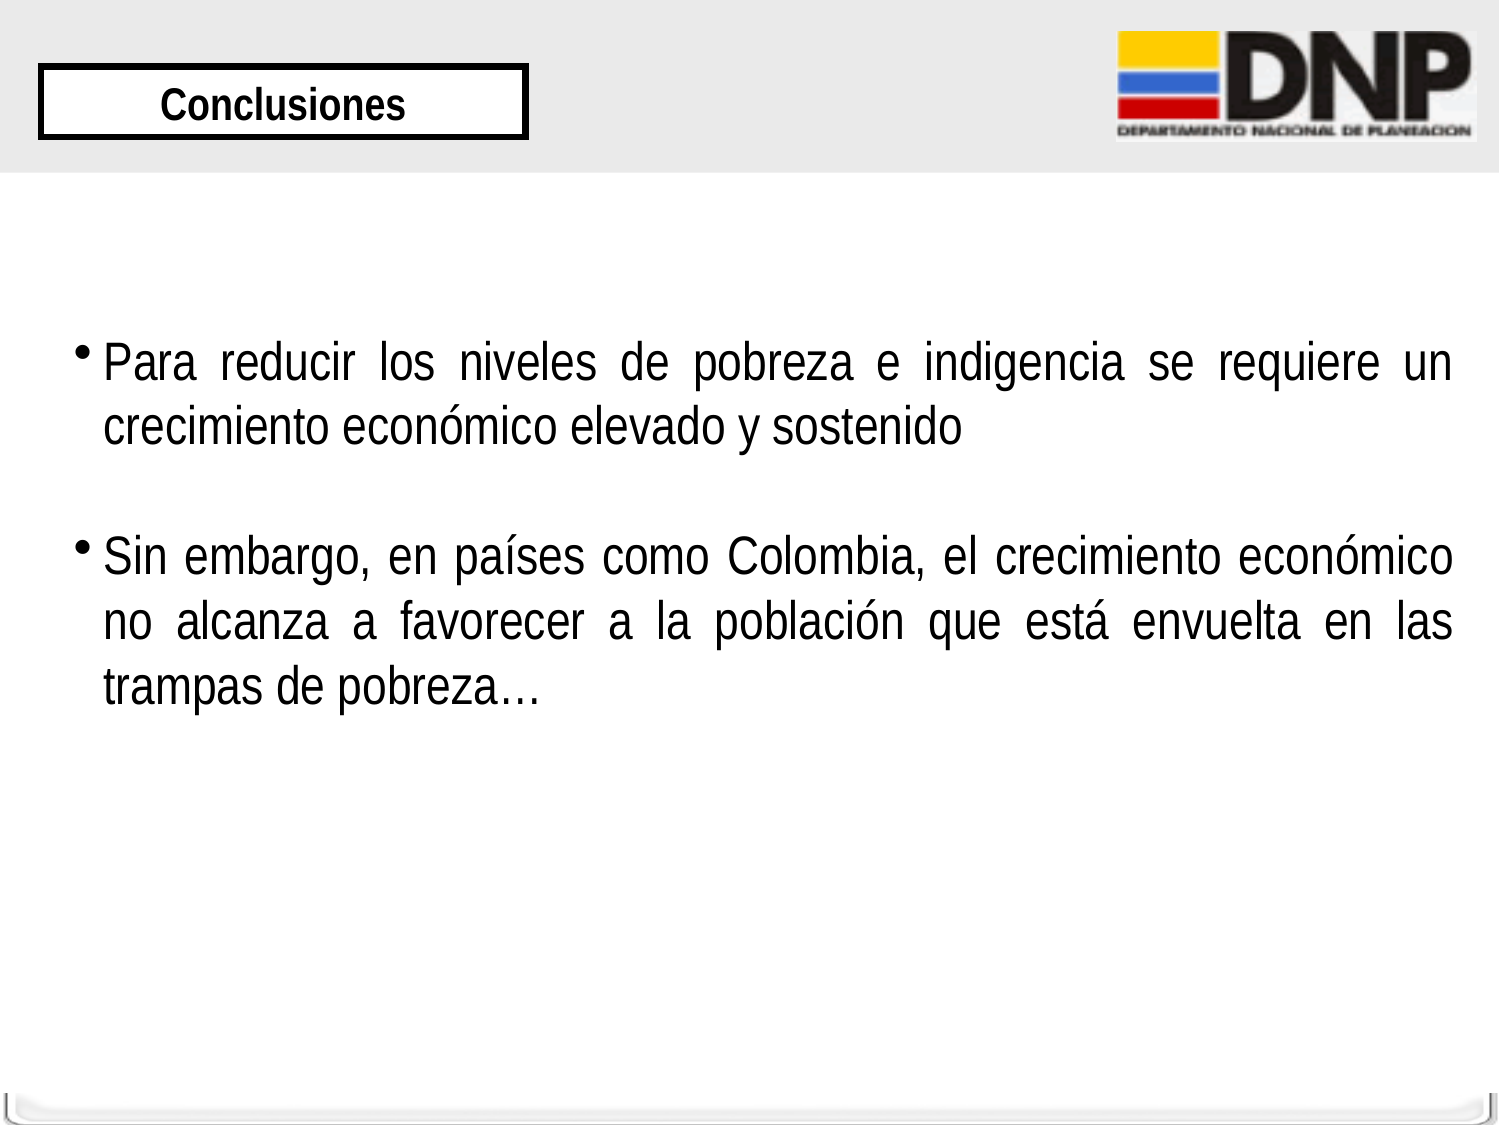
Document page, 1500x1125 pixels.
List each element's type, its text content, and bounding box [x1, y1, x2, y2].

picture [0, 1093, 1500, 1125]
text_box Conclusiones [41, 66, 526, 138]
text_box Para reducir los niveles de pobreza e indigencia se requiere un crecimiento económico elevado y sostenido Sin embargo, en países como Colombia, el crecimiento económico no alcanza a favorecer a la población que está envuelta en las trampas de pobreza… [29, 318, 1471, 788]
picture [1116, 31, 1477, 142]
